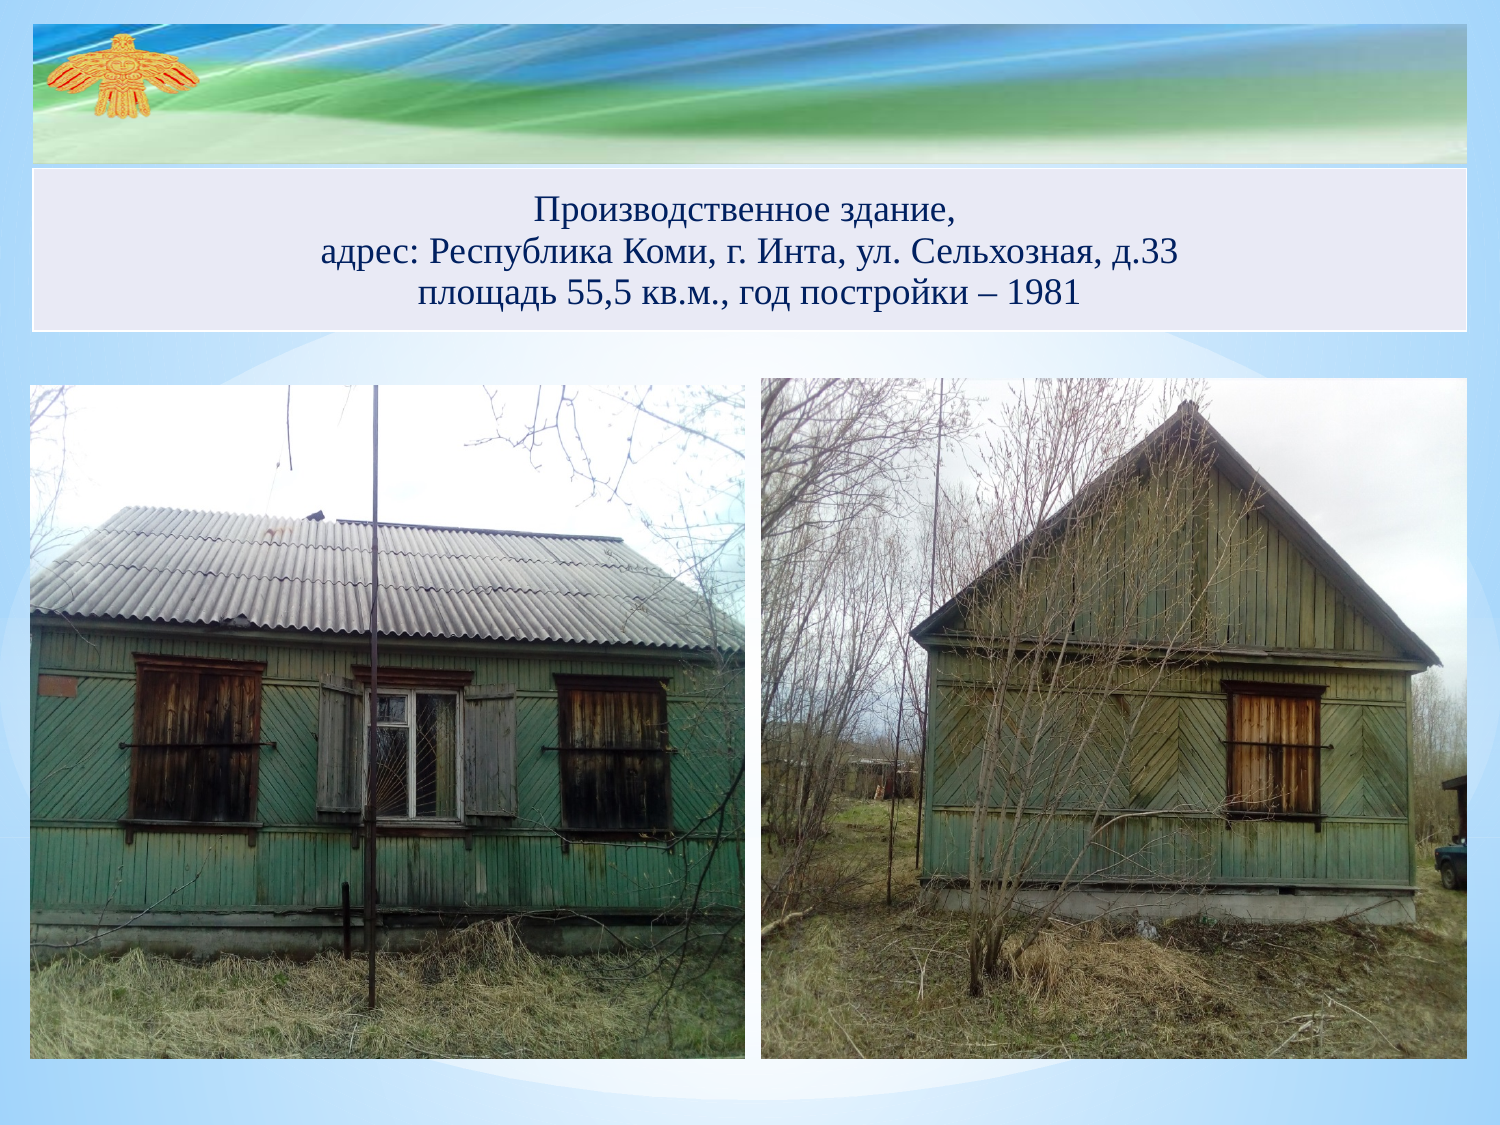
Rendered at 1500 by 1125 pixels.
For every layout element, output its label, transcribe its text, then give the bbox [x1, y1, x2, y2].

table_header Производственное здание, адрес: Республика Коми, г. Инта, ул. Сельхозная, д.33 площадь 55,5 кв.м., год постройки – 1981 [34, 171, 1466, 330]
picture [761, 377, 1467, 1059]
picture [30, 385, 745, 1059]
picture [33, 23, 1467, 165]
